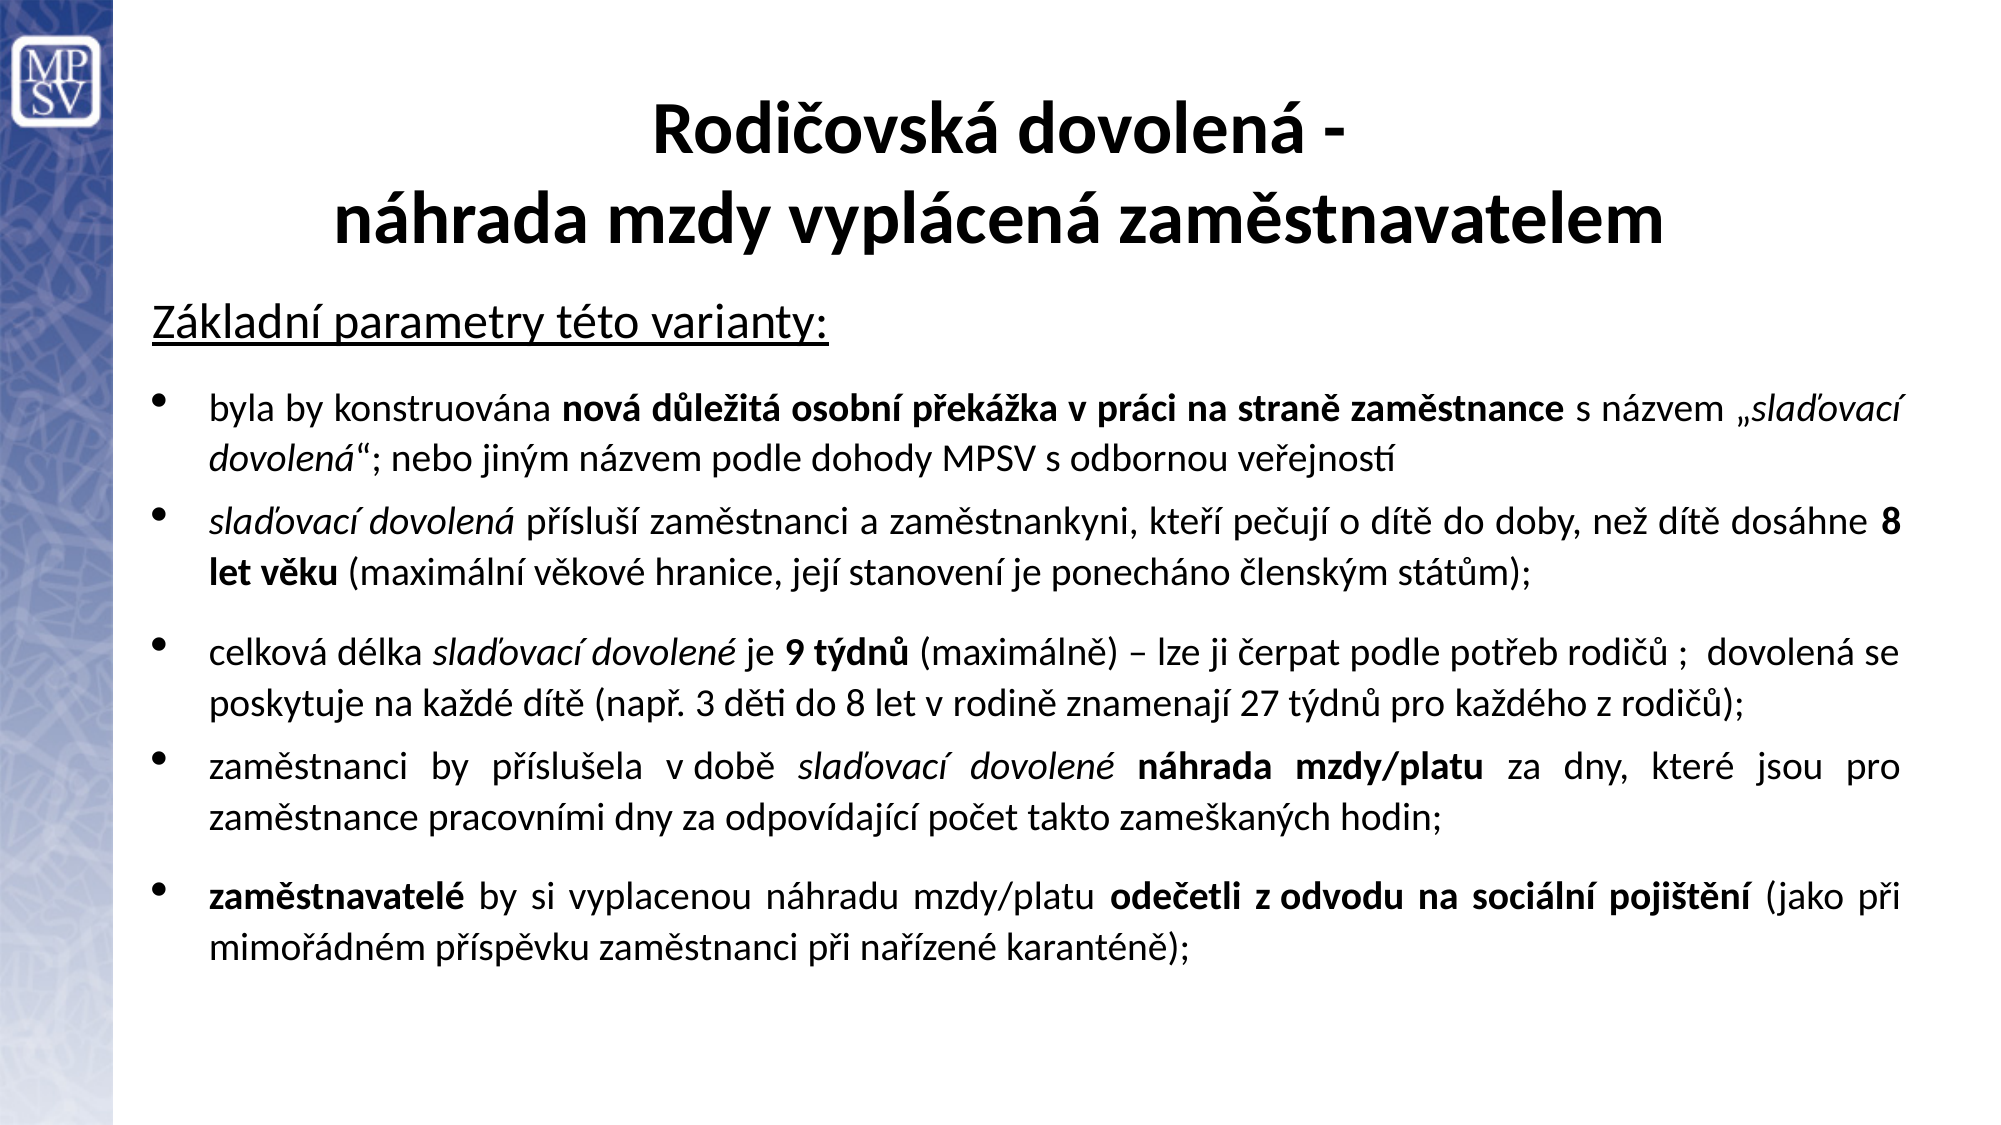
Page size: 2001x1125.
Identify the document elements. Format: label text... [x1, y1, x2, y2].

list Základní parametry této varianty: byla by konstruována nová důležitá osobní překážka v práci na straně zaměstnance s názvem „slaďovací dovolená“; nebo jiným názvem podle dohody MPSV s odbornou veřejností slaďovací dovolená přísluší zaměstnanci a zaměstnankyni, kteří pečují o dítě do doby, než dítě dosáhne 8 let věku (maximální věkové hranice, její stanovení je ponecháno členským státům); celková délka slaďovací dovolené je 9 týdnů (maximálně) – lze ji čerpat podle potřeb rodičů ; dovolená se poskytuje na každé dítě (např. 3 děti do 8 let v rodině znamenají 27 týdnů pro každého z rodičů); zaměstnanci by příslušela v době slaďovací dovolené náhrada mzdy/platu za dny, které jsou pro zaměstnance pracovními dny za odpovídající počet takto zameškaných hodin; zaměstnavatelé by si vyplacenou náhradu mzdy/platu odečetli z odvodu na sociální pojištění (jako při mimořádném příspěvku zaměstnanci při nařízené karanténě); [137, 277, 1917, 1101]
title Rodičovská dovolená - náhrada mzdy vyplácená zaměstnavatelem [137, 59, 1863, 277]
picture [0, 0, 113, 1125]
